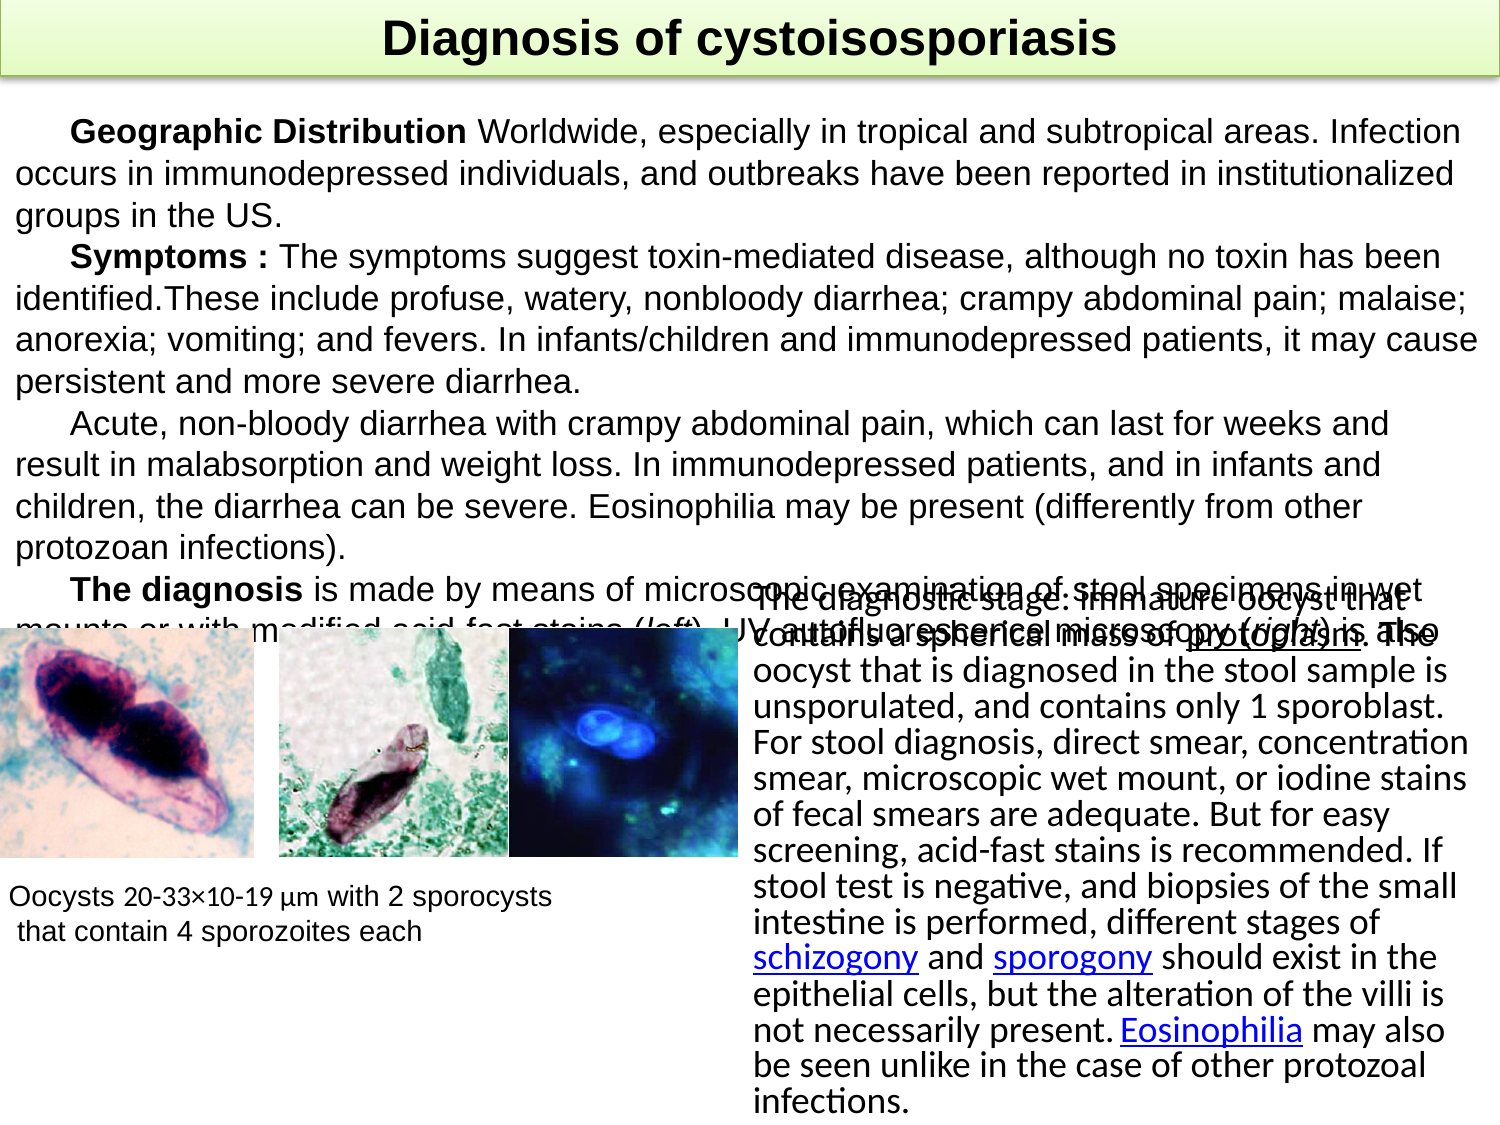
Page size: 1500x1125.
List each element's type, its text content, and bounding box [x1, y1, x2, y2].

picture [0, 628, 255, 859]
text_box The diagnostic stage: immature oocyst that contains a spherical mass of protoplasm. The oocyst that is diagnosed in the stool sample is unsporulated, and contains only 1 sporoblast. For stool diagnosis, direct smear, concentration smear, microscopic wet mount, or iodine stains of fecal smears are adequate. But for easy screening, acid-fast stains is recommended. If stool test is negative, and biopsies of the small intestine is performed, different stages of schizogony and sporogony should exist in the epithelial cells, but the alteration of the villi is not necessarily present. Eosinophilia may also be seen unlike in the case of other protozoal infections. [738, 574, 1500, 1125]
list Geographic Distribution Worldwide, especially in tropical and subtropical areas. Infection occurs in immunodepressed individuals, and outbreaks have been reported in institutionalized groups in the US. Symptoms : The symptoms suggest toxin-mediated disease, although no toxin has been identified.These include profuse, watery, nonbloody diarrhea; crampy abdominal pain; malaise; anorexia; vomiting; and fevers. In infants/children and immunodepressed patients, it may cause persistent and more severe diarrhea. Acute, non-bloody diarrhea with crampy abdominal pain, which can last for weeks and result in malabsorption and weight loss. In immunodepressed patients, and in infants and children, the diarrhea can be severe. Eosinophilia may be present (differently from other protozoan infections). The diagnosis is made by means of microscopic examination of stool specimens in wet mounts or with modified acid-fast stains (left). UV autofluorescence microscopy (right) is also helpful. [0, 101, 1500, 705]
title Diagnosis of cystoisosporiasis [0, 0, 1500, 77]
picture [277, 627, 739, 858]
text_box Oocysts 20-33×10-19 µm with 2 sporocysts that contain 4 sporozoites each [0, 869, 727, 955]
